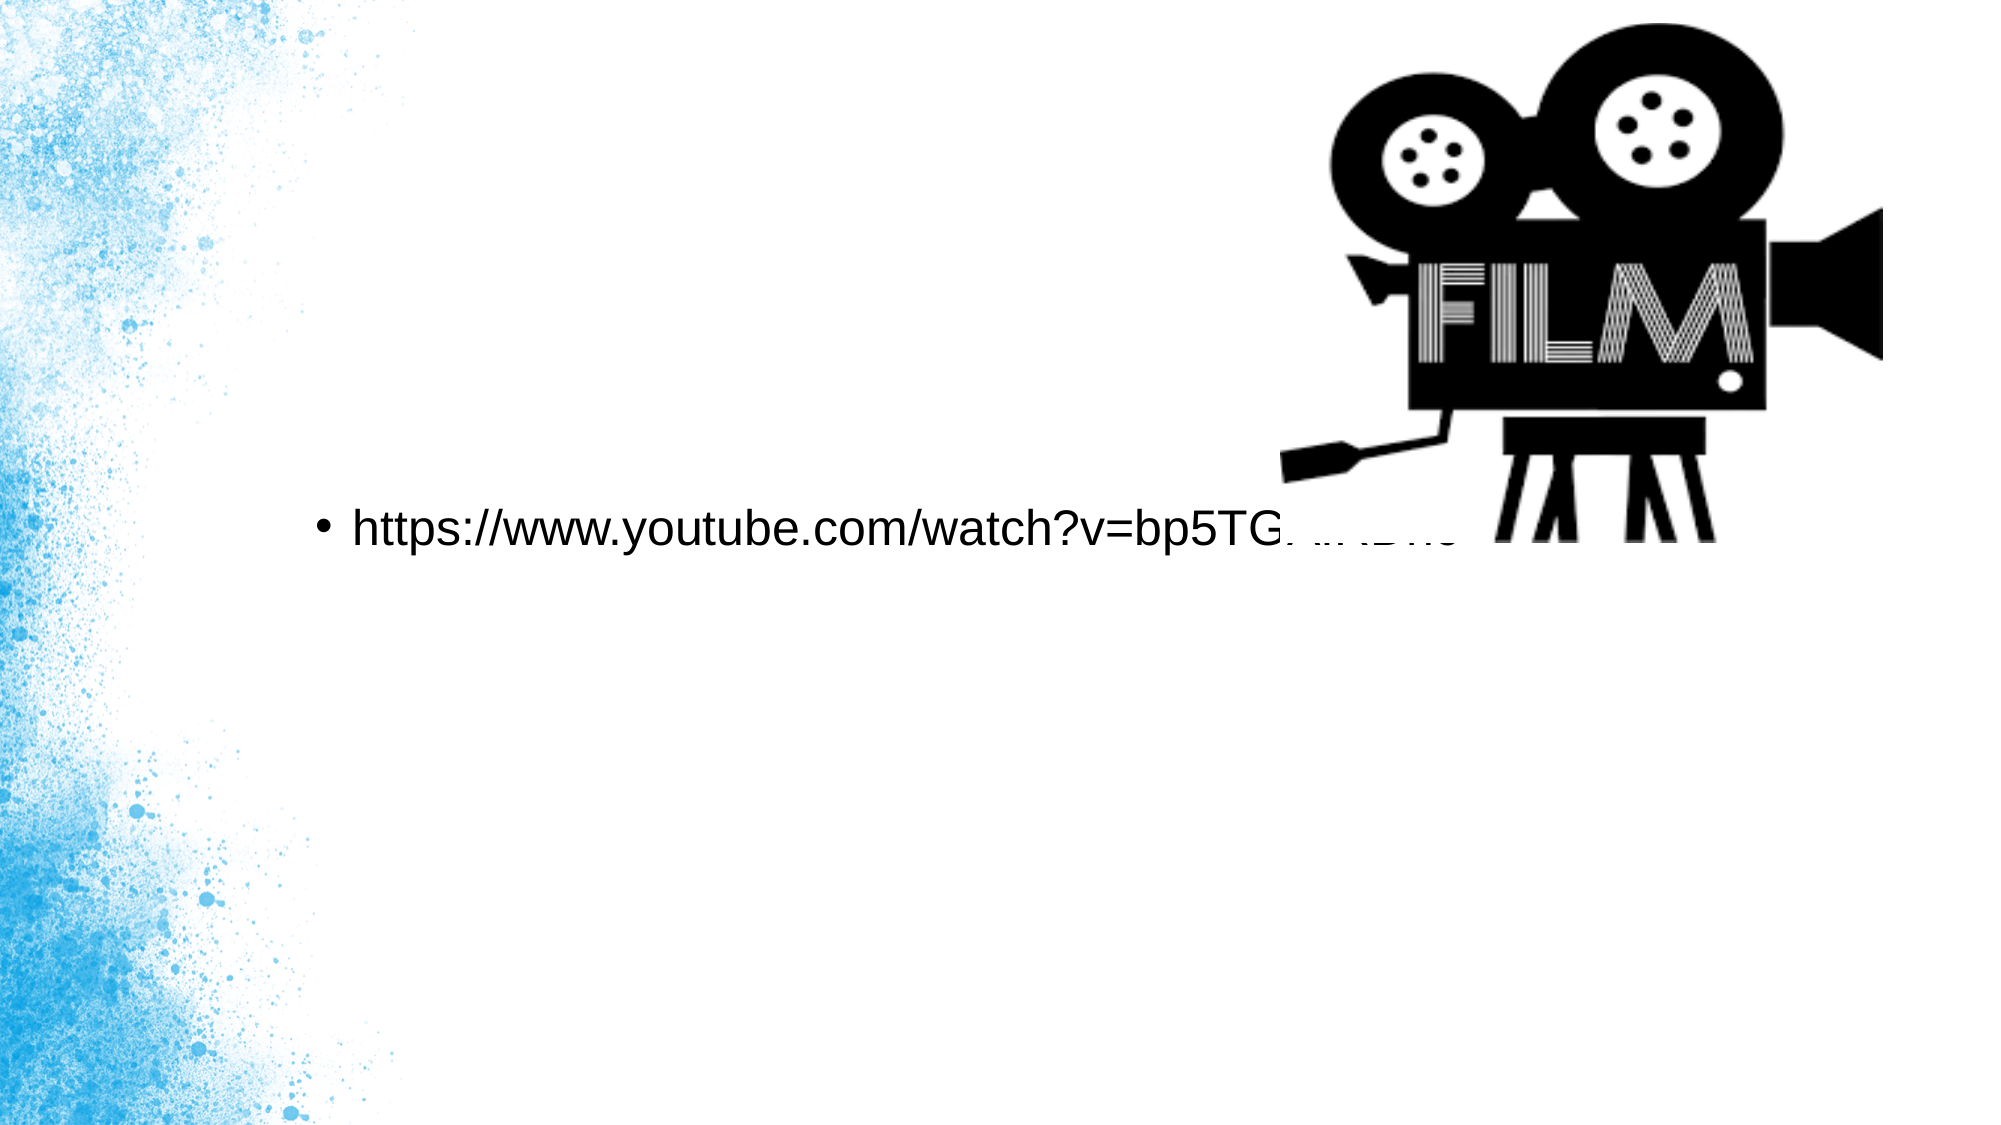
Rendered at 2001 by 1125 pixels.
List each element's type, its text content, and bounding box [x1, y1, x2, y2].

picture [0, 0, 415, 1125]
picture [1280, 23, 1884, 543]
list https://www.youtube.com/watch?v=bp5TGAIRDnc [315, 255, 1901, 1125]
